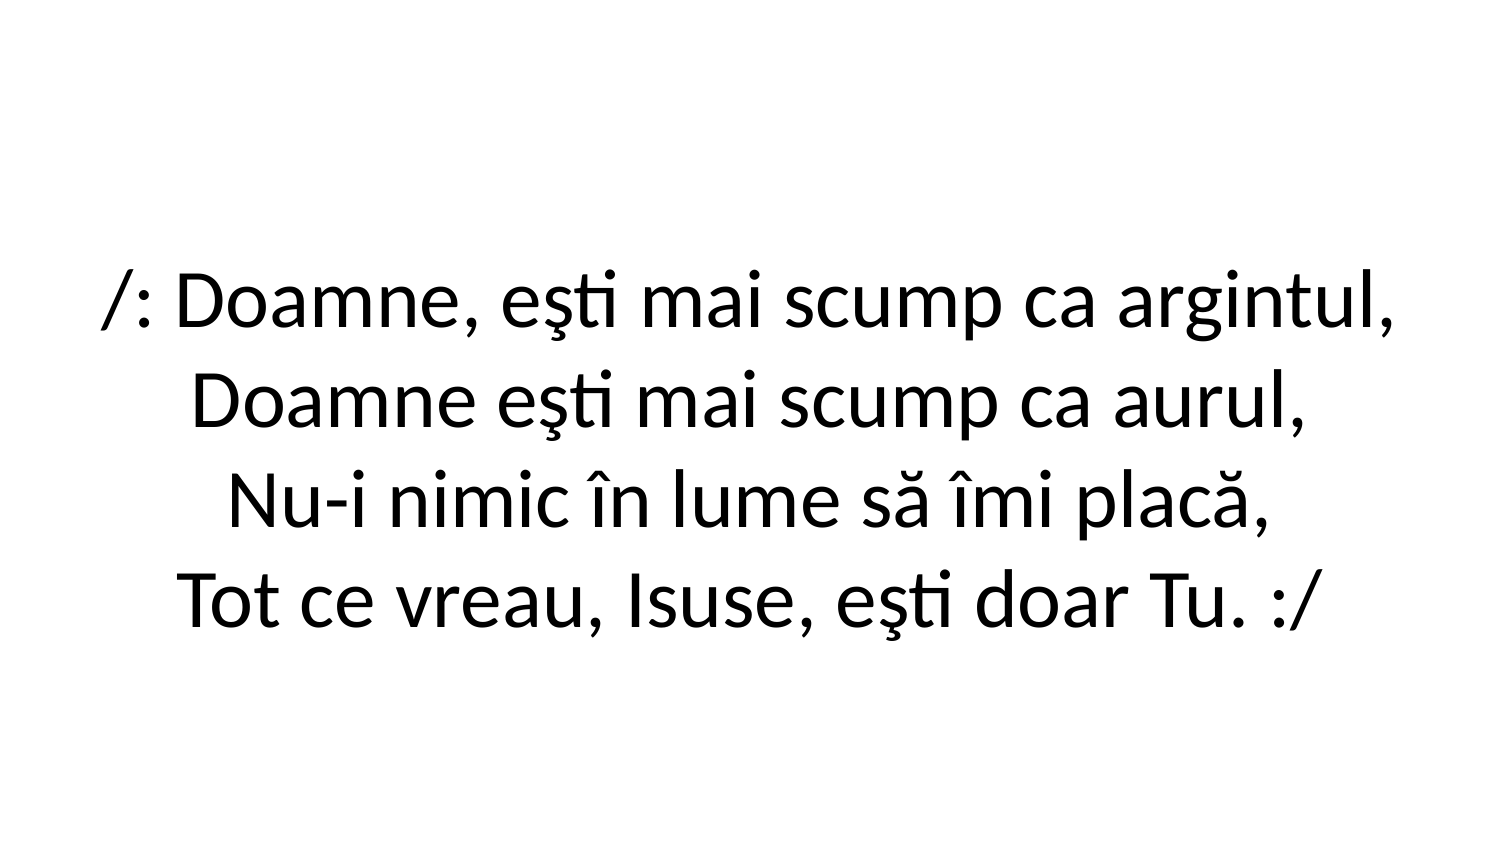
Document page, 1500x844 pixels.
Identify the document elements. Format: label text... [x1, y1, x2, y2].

text_box /: Doamne, eşti mai scump ca argintul, Doamne eşti mai scump ca aurul, Nu-i nimic în lume să îmi placă, Tot ce vreau, Isuse, eşti doar Tu. :/ [86, 192, 1414, 652]
